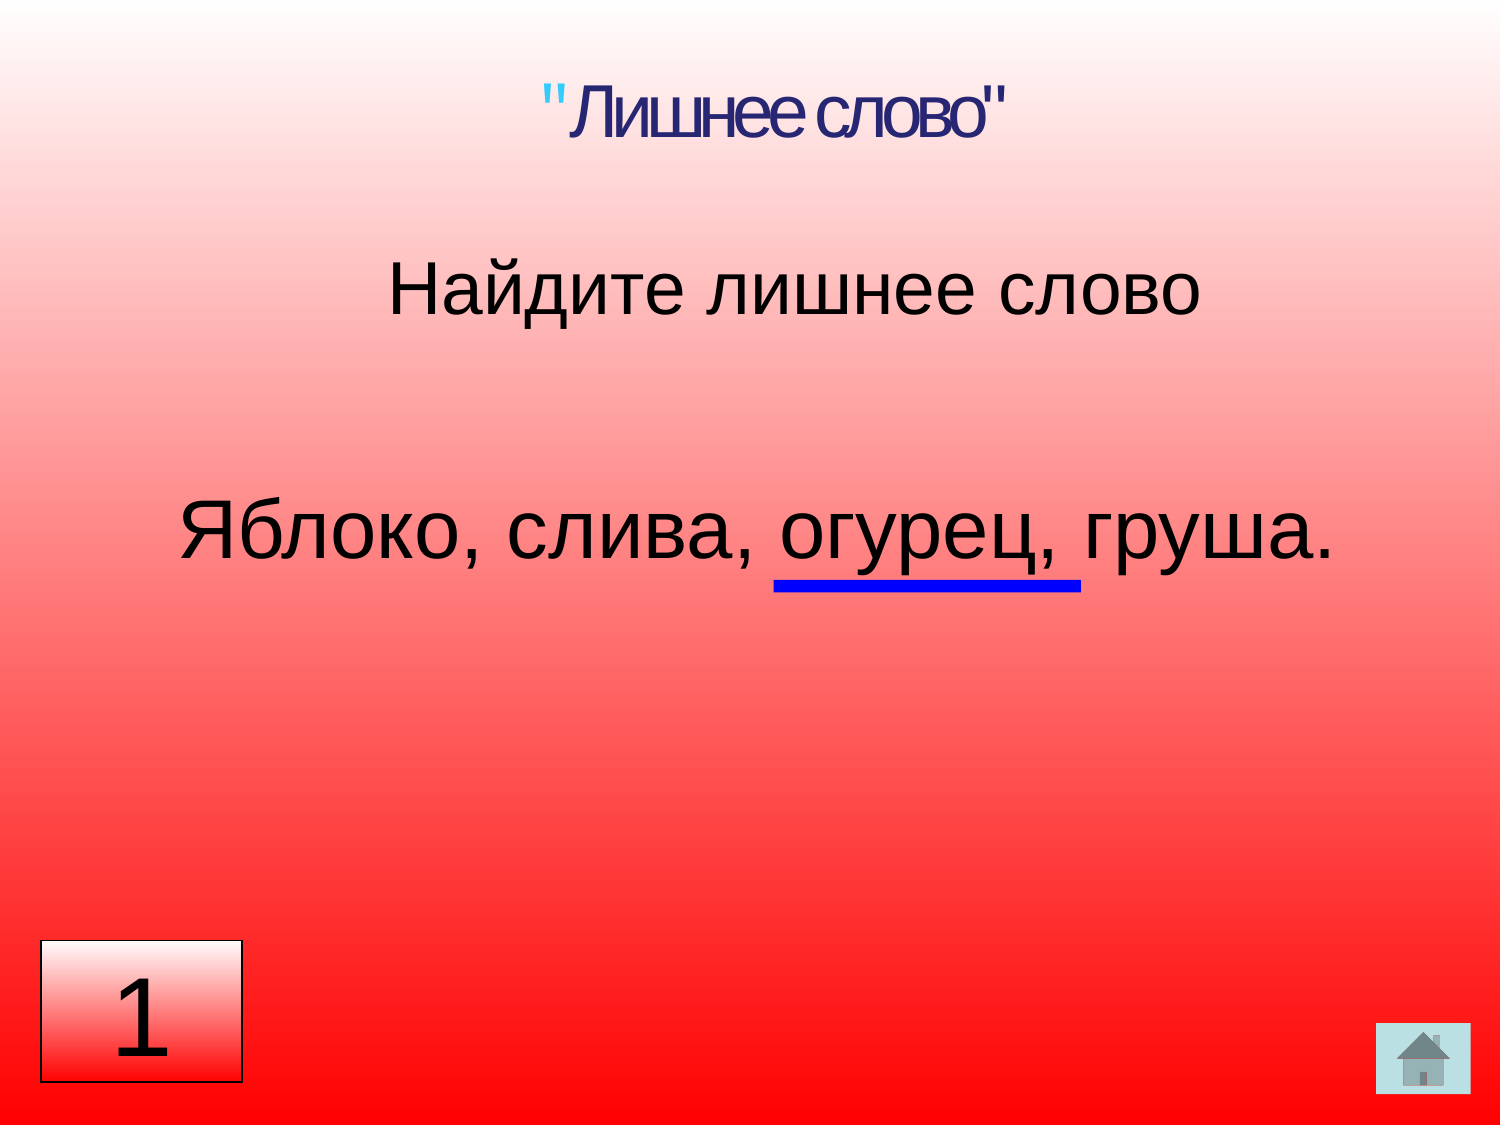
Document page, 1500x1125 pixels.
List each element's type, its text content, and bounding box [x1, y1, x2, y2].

text_box 1 [41, 940, 242, 1083]
text_box Яблоко, слива, огурец, груша. [162, 467, 1353, 583]
text_box [1376, 1023, 1471, 1095]
text_box "Лишнее слово" [277, 54, 1270, 227]
text_box Найдите лишнее слово [372, 232, 1219, 467]
